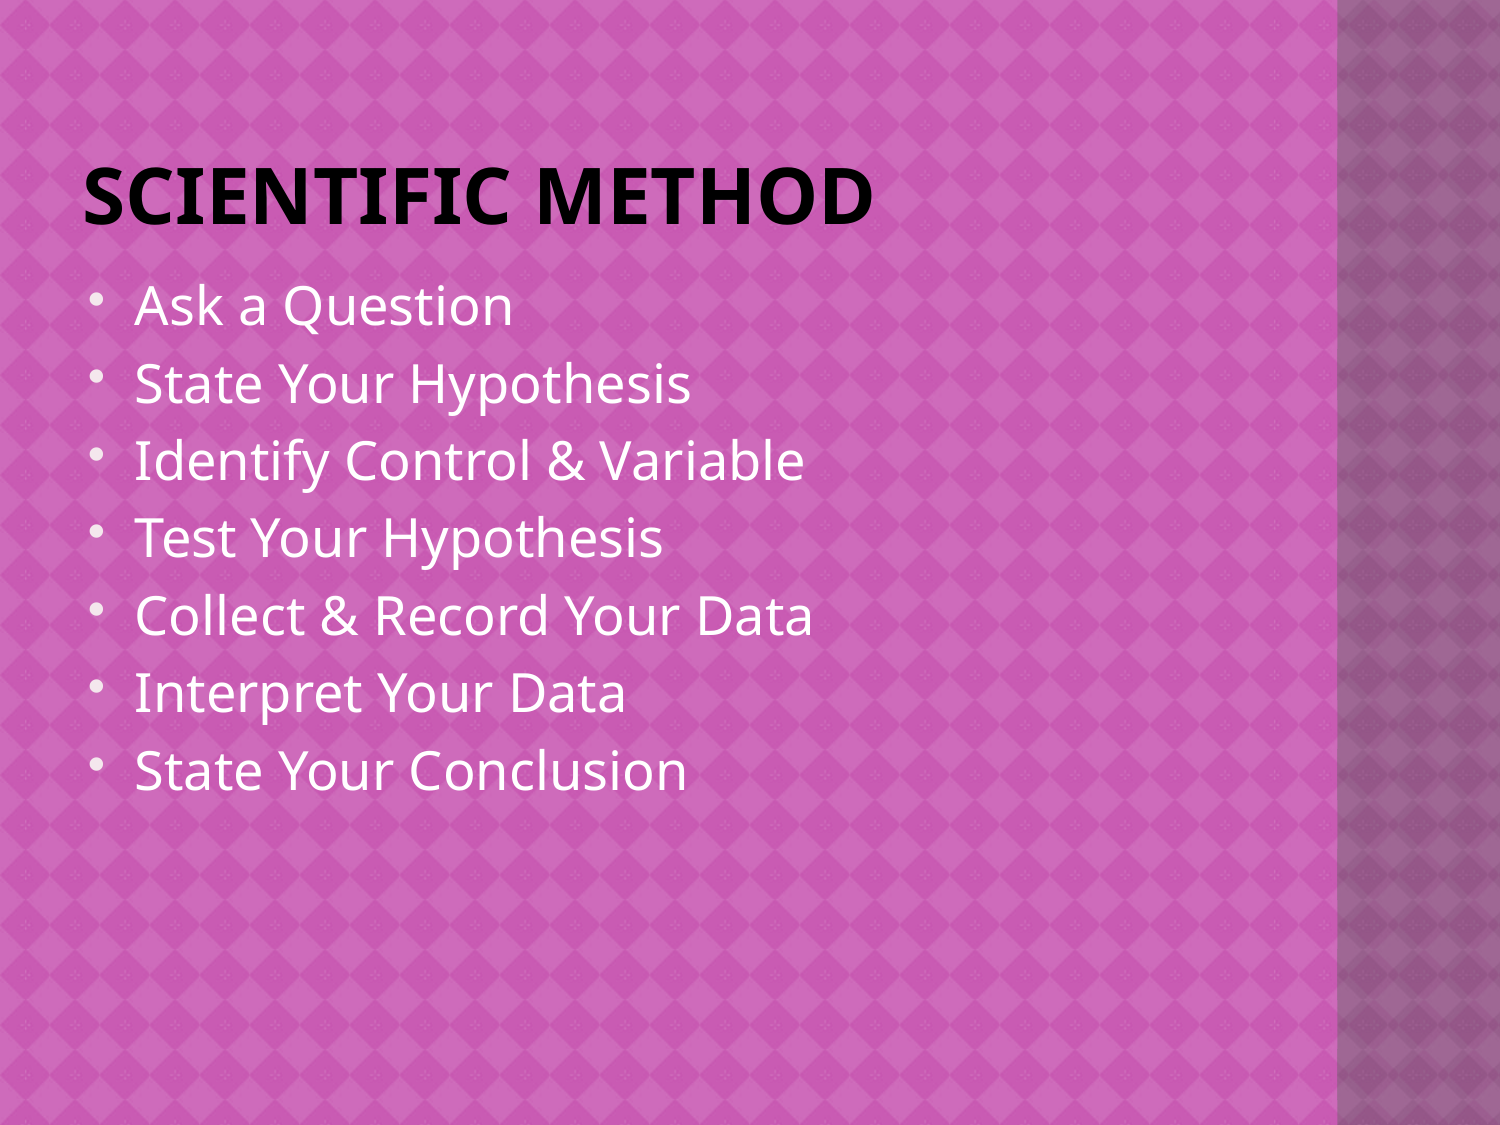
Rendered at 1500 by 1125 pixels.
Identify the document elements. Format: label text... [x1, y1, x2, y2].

title Scientific Method [75, 52, 1263, 240]
list Ask a Question State Your Hypothesis Identify Control & Variable Test Your Hypothesis Collect & Record Your Data Interpret Your Data State Your Conclusion [75, 264, 1263, 1059]
